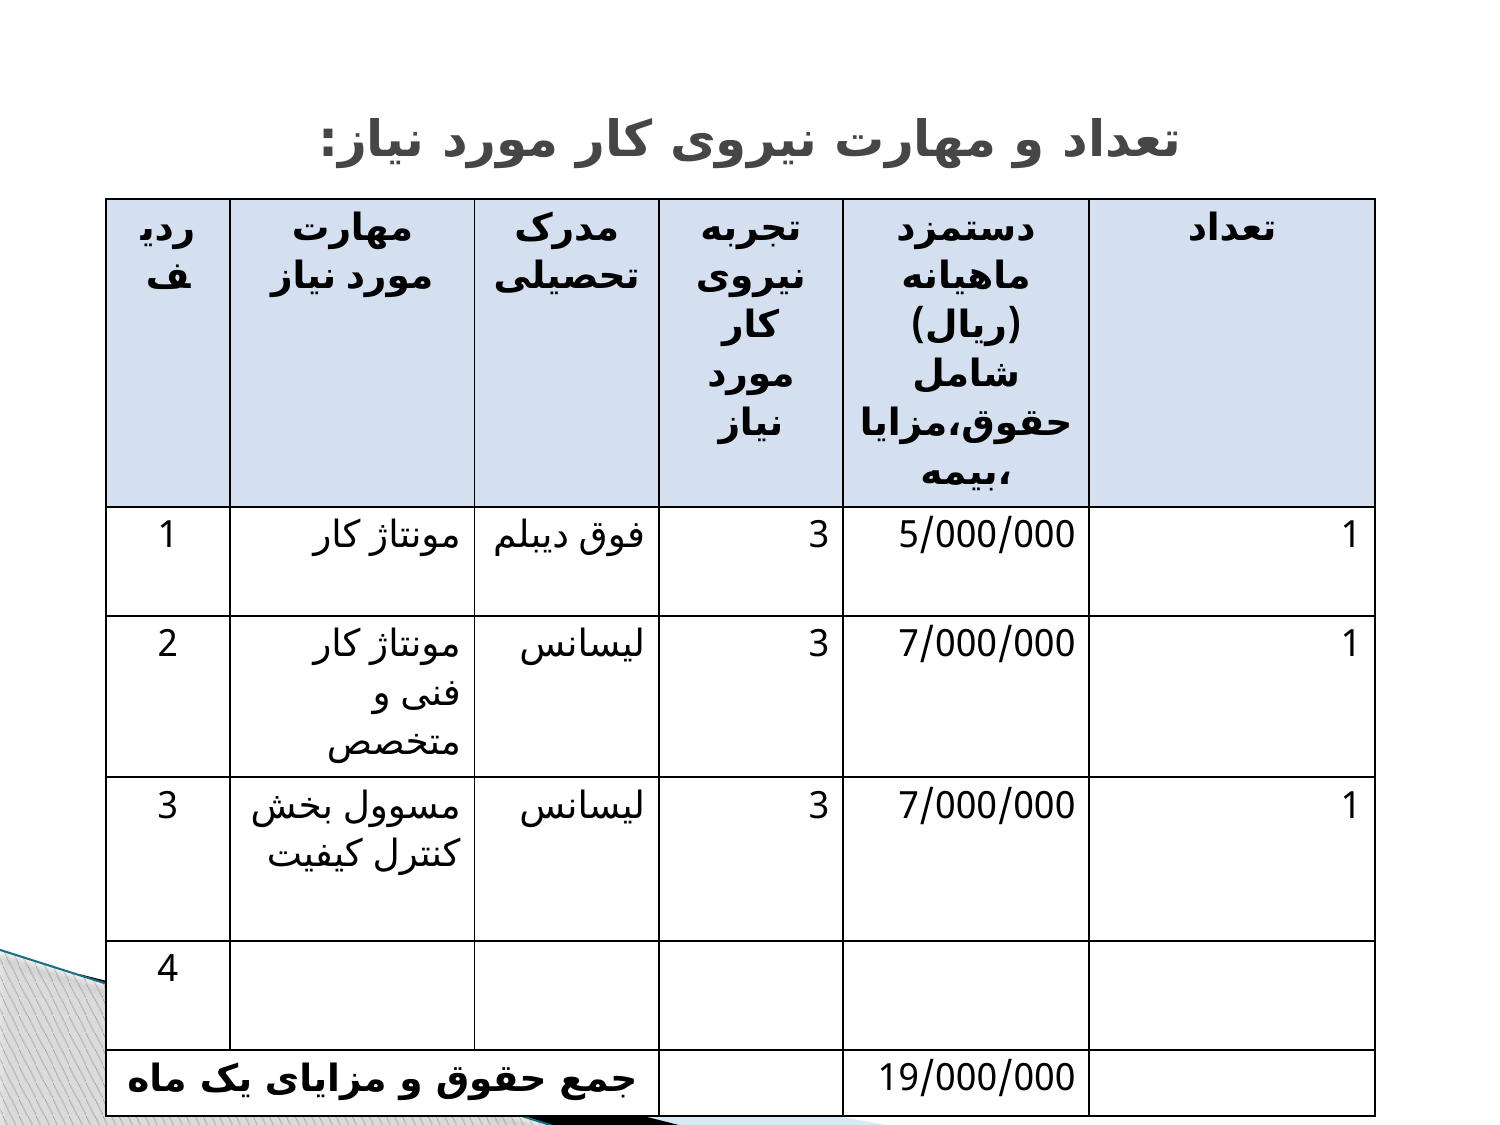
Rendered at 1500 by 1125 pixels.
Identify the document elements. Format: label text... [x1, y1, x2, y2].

table_cell 3 [660, 508, 842, 615]
table_header مدرک تحصیلی [475, 233, 658, 506]
table_cell 1 [1090, 617, 1374, 776]
table_cell [475, 942, 658, 1049]
table_header مهارت مورد نیاز [231, 233, 474, 506]
table_cell فوق دیبلم [475, 508, 658, 615]
table_cell [1090, 942, 1374, 1049]
table_cell 1 [1090, 508, 1374, 615]
table_cell 3 [660, 778, 842, 940]
table_cell 1 [1090, 778, 1374, 940]
table_cell 4 [107, 942, 229, 1049]
table_cell 5/000/000 [844, 508, 1088, 615]
table_cell لیسانس [475, 778, 658, 940]
table_cell [660, 1051, 842, 1115]
table_cell 2 [107, 617, 229, 776]
table_header تجربه نیروی کار مورد نیاز [660, 233, 842, 506]
table_cell مونتاژ کار فنی و متخصص [231, 617, 474, 776]
table_cell 3 [660, 617, 842, 776]
title تعداد و مهارت نیروی کار مورد نیاز: [75, 45, 1425, 233]
table_cell [844, 942, 1088, 1049]
table_header ردیف [107, 233, 229, 506]
table_cell 1 [107, 508, 229, 615]
table_cell 3 [107, 778, 229, 940]
table_cell 19/000/000 [844, 1051, 1088, 1115]
table_cell [1090, 1051, 1374, 1115]
table_cell مونتاژ کار [231, 508, 474, 615]
table_cell 7/000/000 [844, 617, 1088, 776]
table_header تعداد [1090, 233, 1374, 506]
table_cell [660, 942, 842, 1049]
table_cell 7/000/000 [844, 778, 1088, 940]
table_cell جمع حقوق و مزایای یک ماه [107, 1051, 658, 1115]
table_cell لیسانس [475, 617, 658, 776]
table_header دستمزد ماهیانه (ریال) شامل حقوق،مزایا،بیمه [844, 233, 1088, 506]
table_cell مسوول بخش کنترل کیفیت [231, 778, 474, 940]
table_cell [231, 942, 474, 1049]
